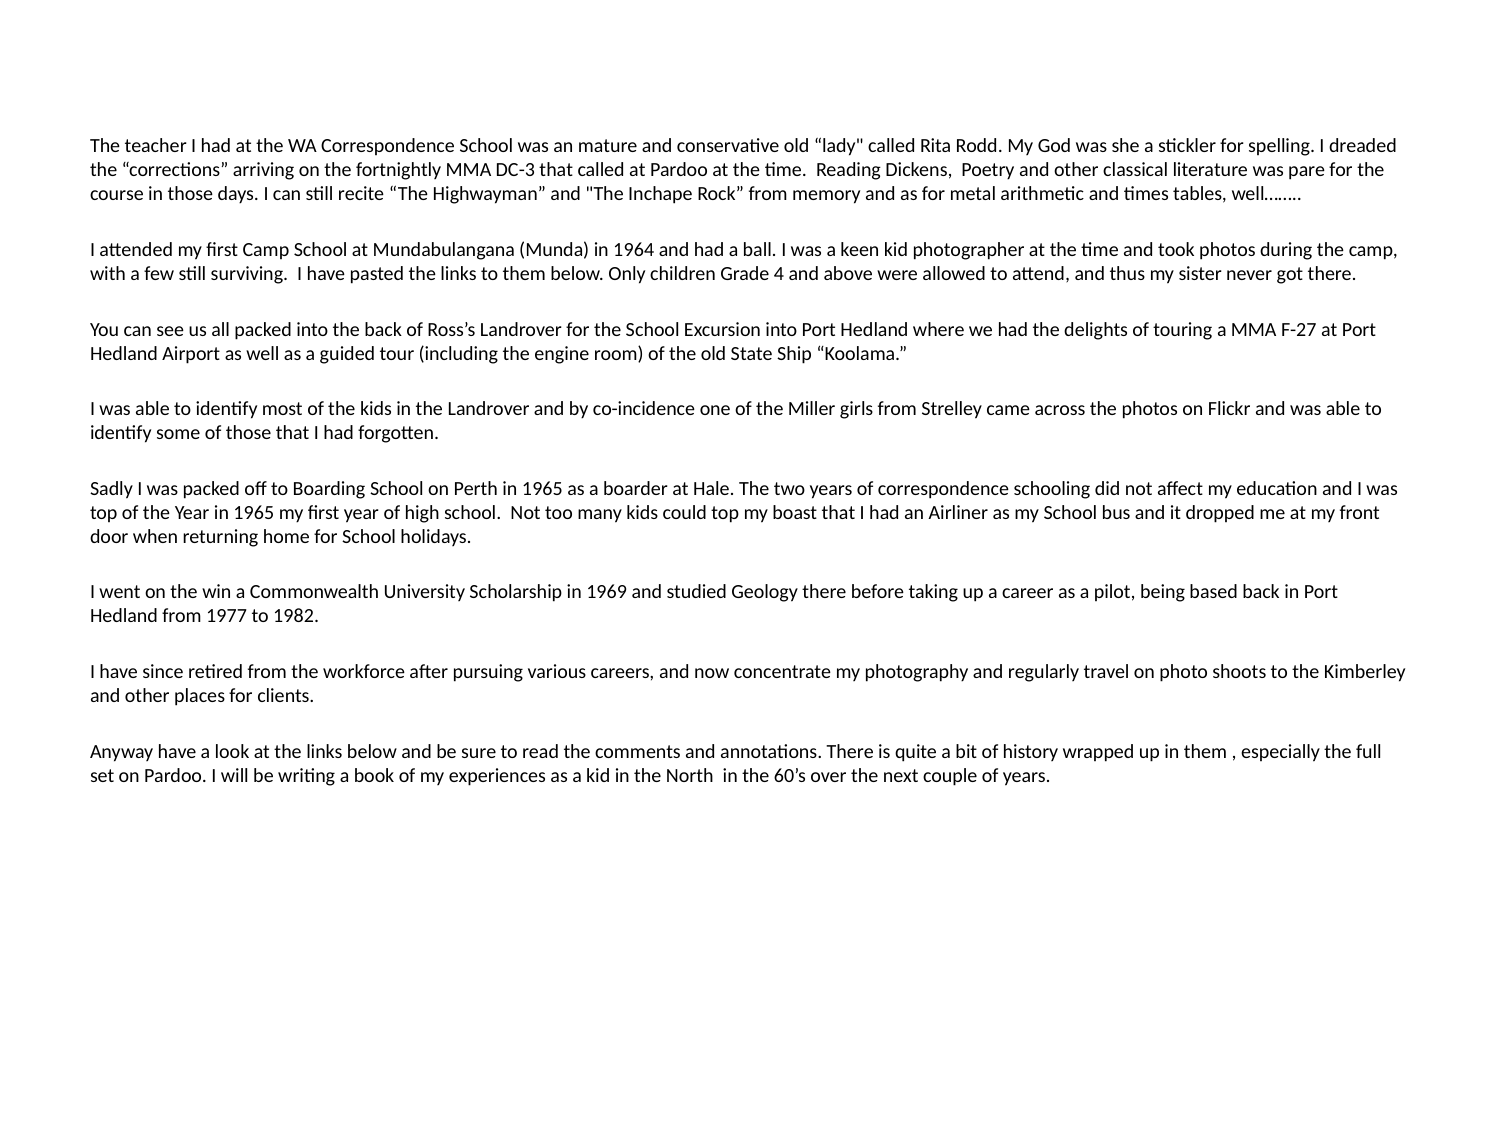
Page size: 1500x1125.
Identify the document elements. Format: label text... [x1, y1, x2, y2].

list The teacher I had at the WA Correspondence School was an mature and conservative old “lady" called Rita Rodd. My God was she a stickler for spelling. I dreaded the “corrections” arriving on the fortnightly MMA DC-3 that called at Pardoo at the time. Reading Dickens, Poetry and other classical literature was pare for the course in those days. I can still recite “The Highwayman” and "The Inchape Rock” from memory and as for metal arithmetic and times tables, well…….. I attended my first Camp School at Mundabulangana (Munda) in 1964 and had a ball. I was a keen kid photographer at the time and took photos during the camp, with a few still surviving. I have pasted the links to them below. Only children Grade 4 and above were allowed to attend, and thus my sister never got there. You can see us all packed into the back of Ross’s Landrover for the School Excursion into Port Hedland where we had the delights of touring a MMA F-27 at Port Hedland Airport as well as a guided tour (including the engine room) of the old State Ship “Koolama.” I was able to identify most of the kids in the Landrover and by co-incidence one of the Miller girls from Strelley came across the photos on Flickr and was able to identify some of those that I had forgotten. Sadly I was packed off to Boarding School on Perth in 1965 as a boarder at Hale. The two years of correspondence schooling did not affect my education and I was top of the Year in 1965 my first year of high school. Not too many kids could top my boast that I had an Airliner as my School bus and it dropped me at my front door when returning home for School holidays. I went on the win a Commonwealth University Scholarship in 1969 and studied Geology there before taking up a career as a pilot, being based back in Port Hedland from 1977 to 1982. I have since retired from the workforce after pursuing various careers, and now concentrate my photography and regularly travel on photo shoots to the Kimberley and other places for clients. Anyway have a look at the links below and be sure to read the comments and annotations. There is quite a bit of history wrapped up in them , especially the full set on Pardoo. I will be writing a book of my experiences as a kid in the North in the 60’s over the next couple of years. [75, 125, 1425, 868]
